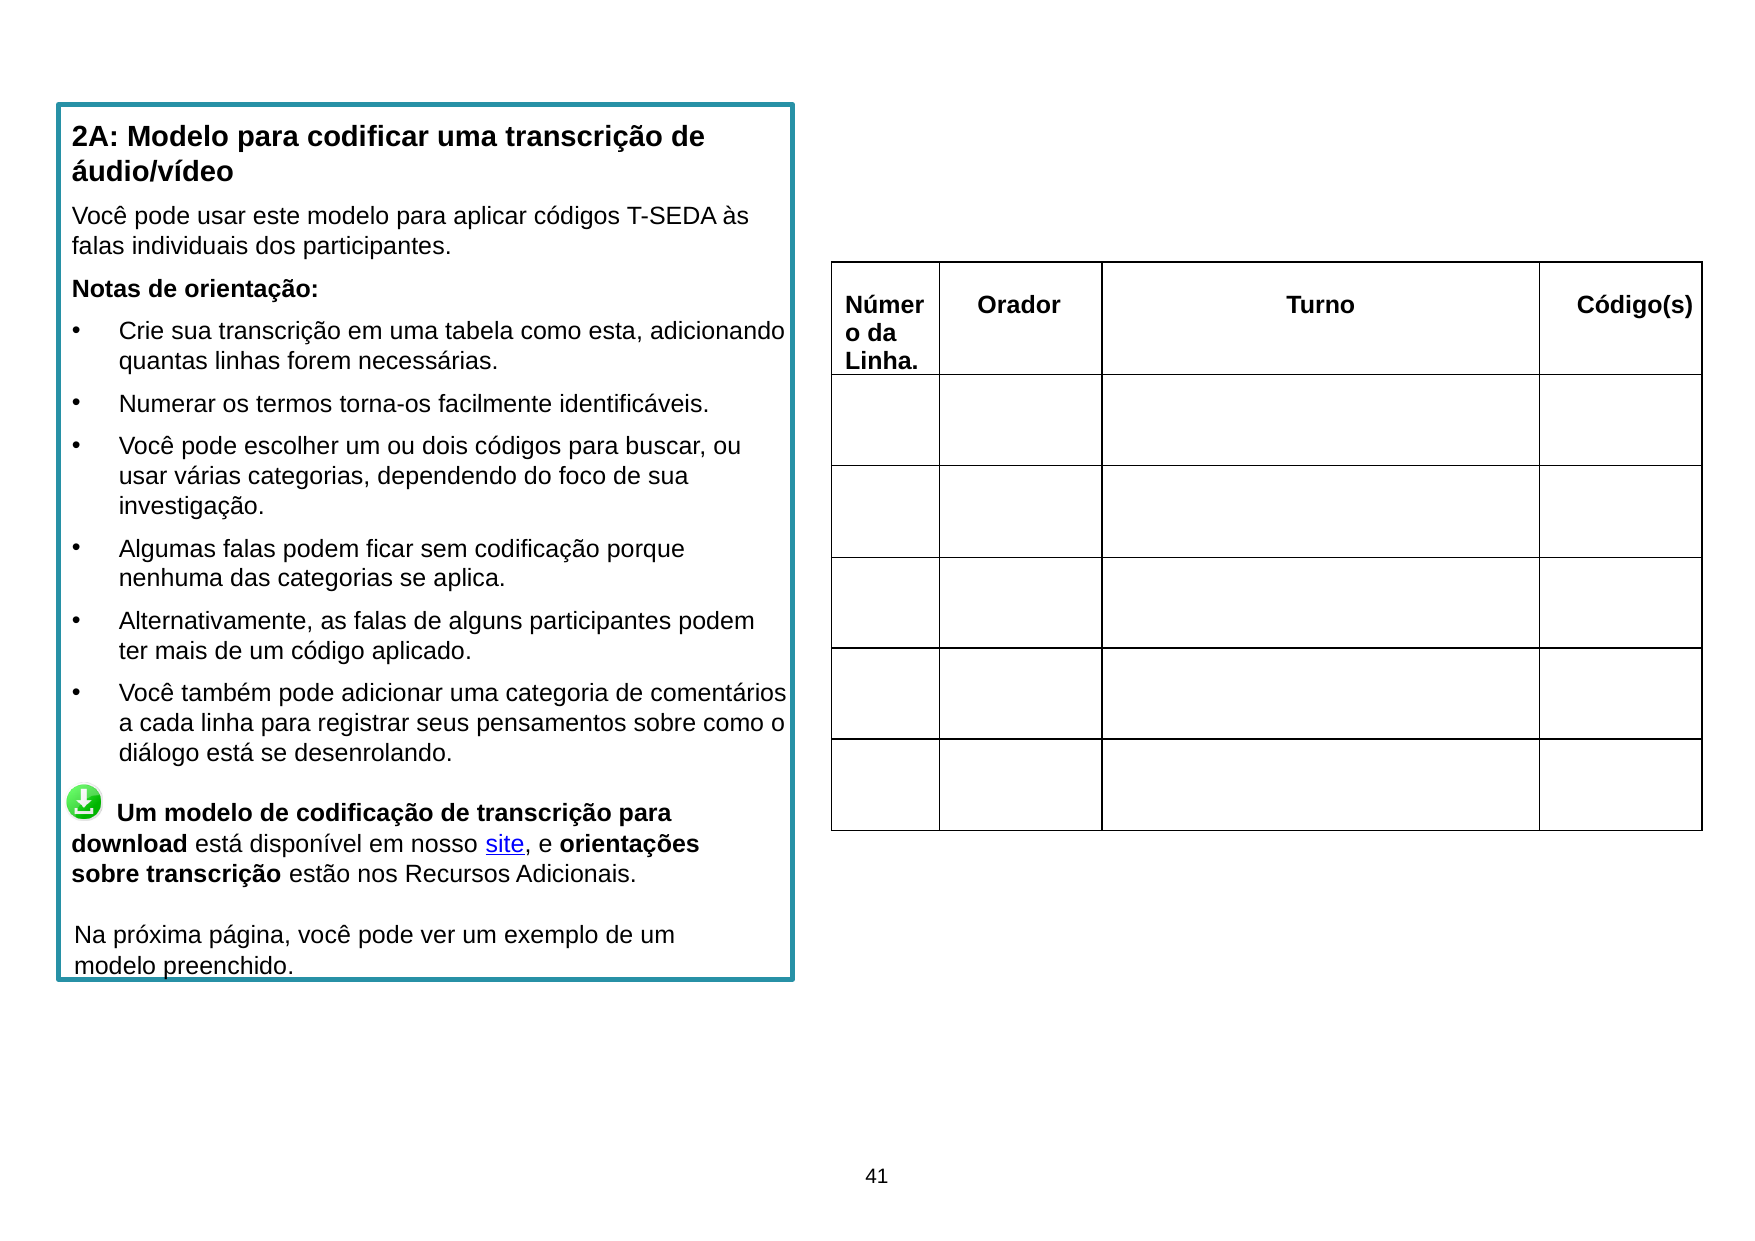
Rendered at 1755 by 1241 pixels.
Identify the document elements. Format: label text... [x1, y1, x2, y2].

table_cell [832, 649, 939, 738]
table_cell [940, 740, 1101, 830]
table_header Número da Linha. [832, 263, 939, 374]
table_cell [1103, 649, 1539, 738]
table_cell [1540, 558, 1701, 647]
table_header Código(s) [1540, 263, 1701, 374]
table_cell [1540, 740, 1701, 830]
table_cell [1540, 466, 1701, 557]
table_cell [940, 558, 1101, 647]
table_cell [1103, 740, 1539, 830]
text_box [64, 782, 103, 821]
table_cell [832, 466, 939, 557]
table_header Orador [940, 263, 1101, 374]
table_cell [940, 649, 1101, 738]
table_header Turno [1103, 263, 1539, 374]
slide_number 41 [861, 1162, 893, 1241]
table_cell [940, 466, 1101, 557]
table_cell [1540, 649, 1701, 738]
table_cell [832, 558, 939, 647]
table_cell [1540, 375, 1701, 465]
text_box 2A: Modelo para codificar uma transcrição de áudio/vídeo Você pode usar este modelo para aplicar códigos T-SEDA às falas individuais dos participantes. Notas de orientação: Crie sua transcrição em uma tabela como esta, adicionando quantas linhas forem necessárias. Numerar os termos torna-os facilmente identificáveis. Você pode escolher um ou dois códigos para buscar, ou usar várias categorias, dependendo do foco de sua investigação. Algumas falas podem ficar sem codificação porque nenhuma das categorias se aplica. Alternativamente, as falas de alguns participantes podem ter mais de um código aplicado. Você também pode adicionar uma categoria de comentários a cada linha para registrar seus pensamentos sobre como o diálogo está se desenrolando. Um modelo de codificação de transcrição para download está disponível em nosso site, e orientações sobre transcrição estão nos Recursos Adicionais. Na próxima página, você pode ver um exemplo de um modelo preenchido. [58, 104, 793, 980]
table_cell [1103, 466, 1539, 557]
table_cell [832, 375, 939, 465]
table_cell [1103, 558, 1539, 647]
table_cell [832, 740, 939, 830]
table_cell [1103, 375, 1539, 465]
table_cell [940, 375, 1101, 465]
